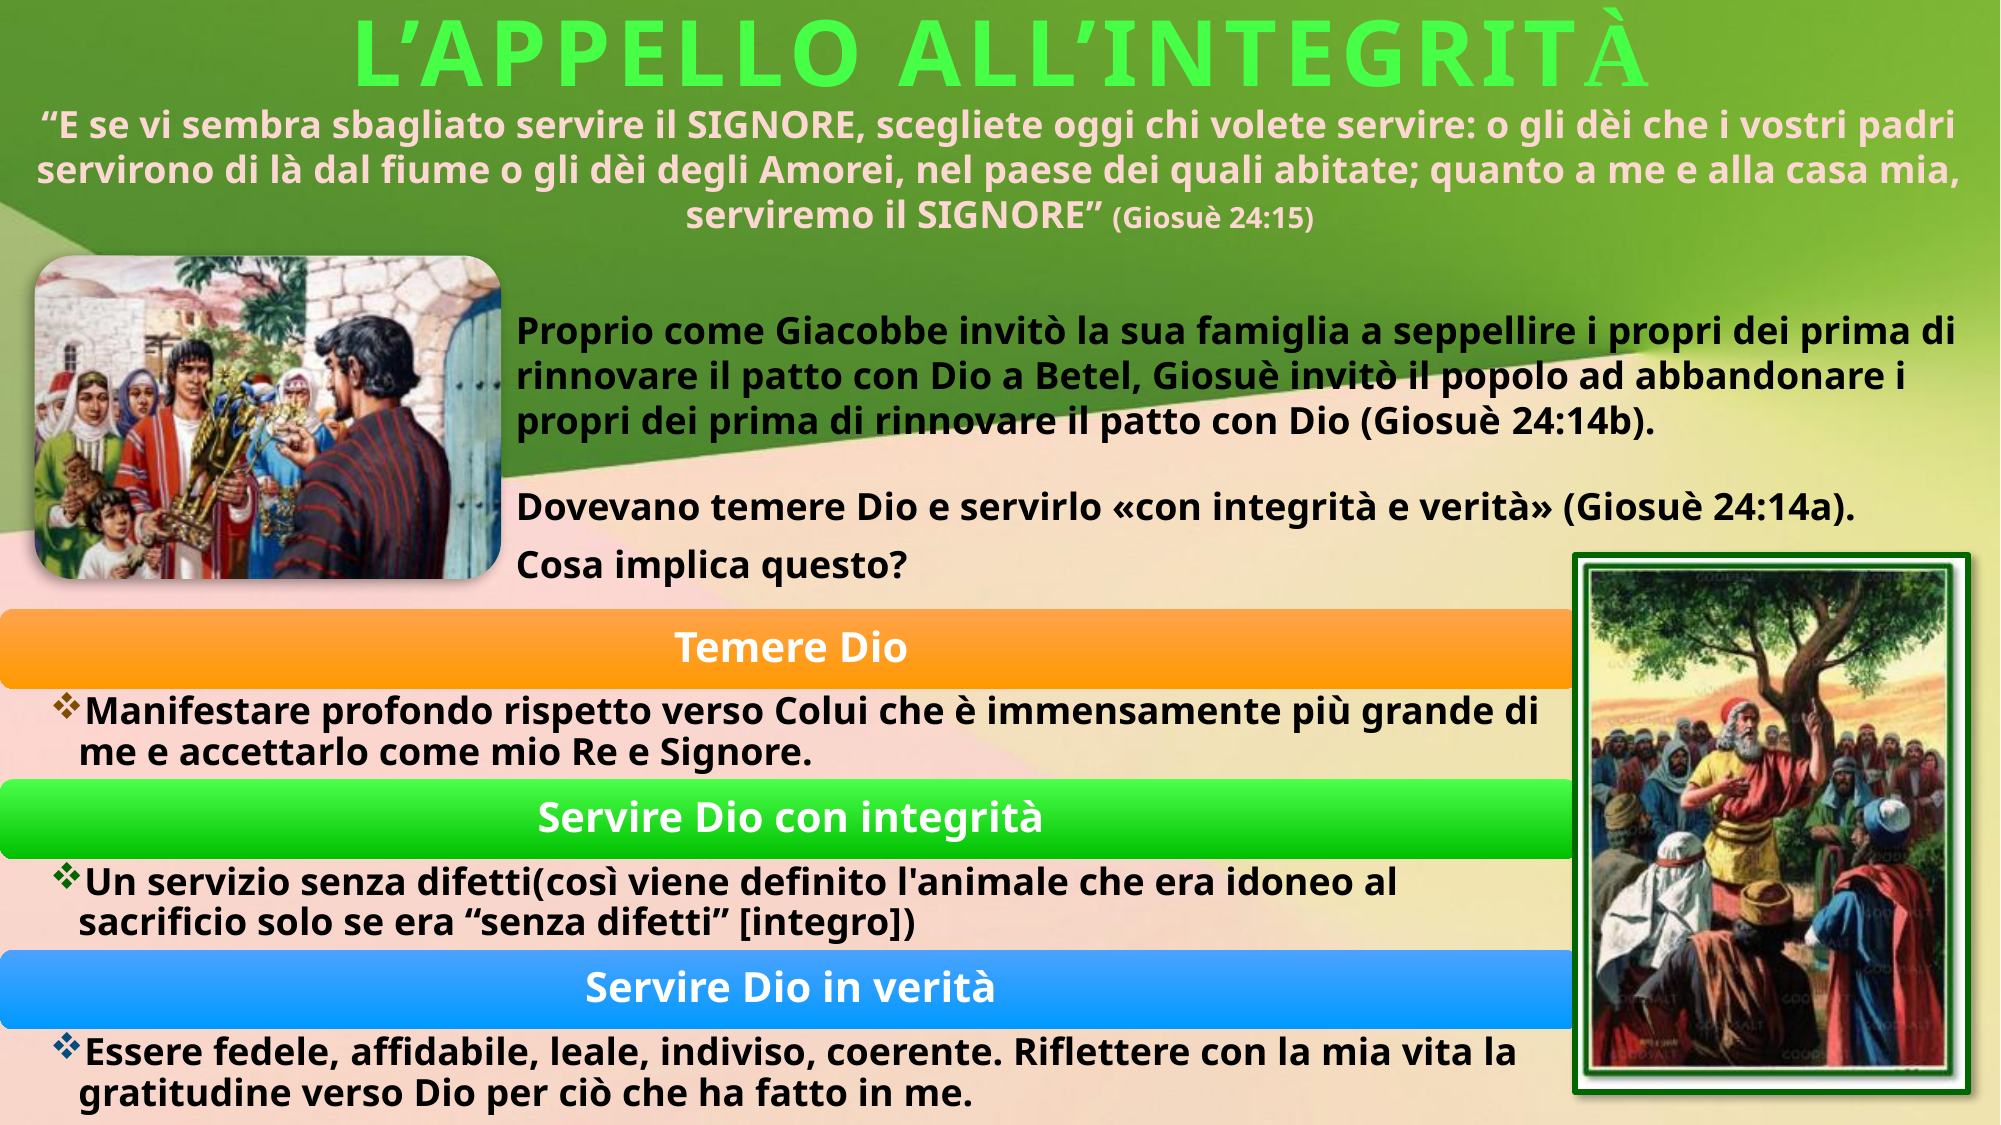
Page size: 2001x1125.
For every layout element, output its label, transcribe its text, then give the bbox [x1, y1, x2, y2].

picture [1577, 557, 1966, 1090]
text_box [0, 603, 1579, 1125]
text_box “E se vi sembra sbagliato servire il SIGNORE, scegliete oggi chi volete servire: o gli dèi che i vostri padri servirono di là dal fiume o gli dèi degli Amorei, nel paese dei quali abitate; quanto a me e alla casa mia, serviremo il SIGNORE” (Giosuè 24:15) [0, 93, 2000, 244]
text_box Proprio come Giacobbe invitò la sua famiglia a seppellire i propri dei prima di rinnovare il patto con Dio a Betel, Giosuè invitò il popolo ad abbandonare i propri dei prima di rinnovare il patto con Dio (Giosuè 24:14b). [505, 299, 2000, 450]
picture [0, 0, 2001, 1125]
text_box L’APPELLO ALL’INTEGRITÀ [0, 0, 2000, 93]
text_box Dovevano temere Dio e servirlo «con integrità e verità» (Giosuè 24:14a). Cosa implica questo? [501, 475, 2000, 593]
